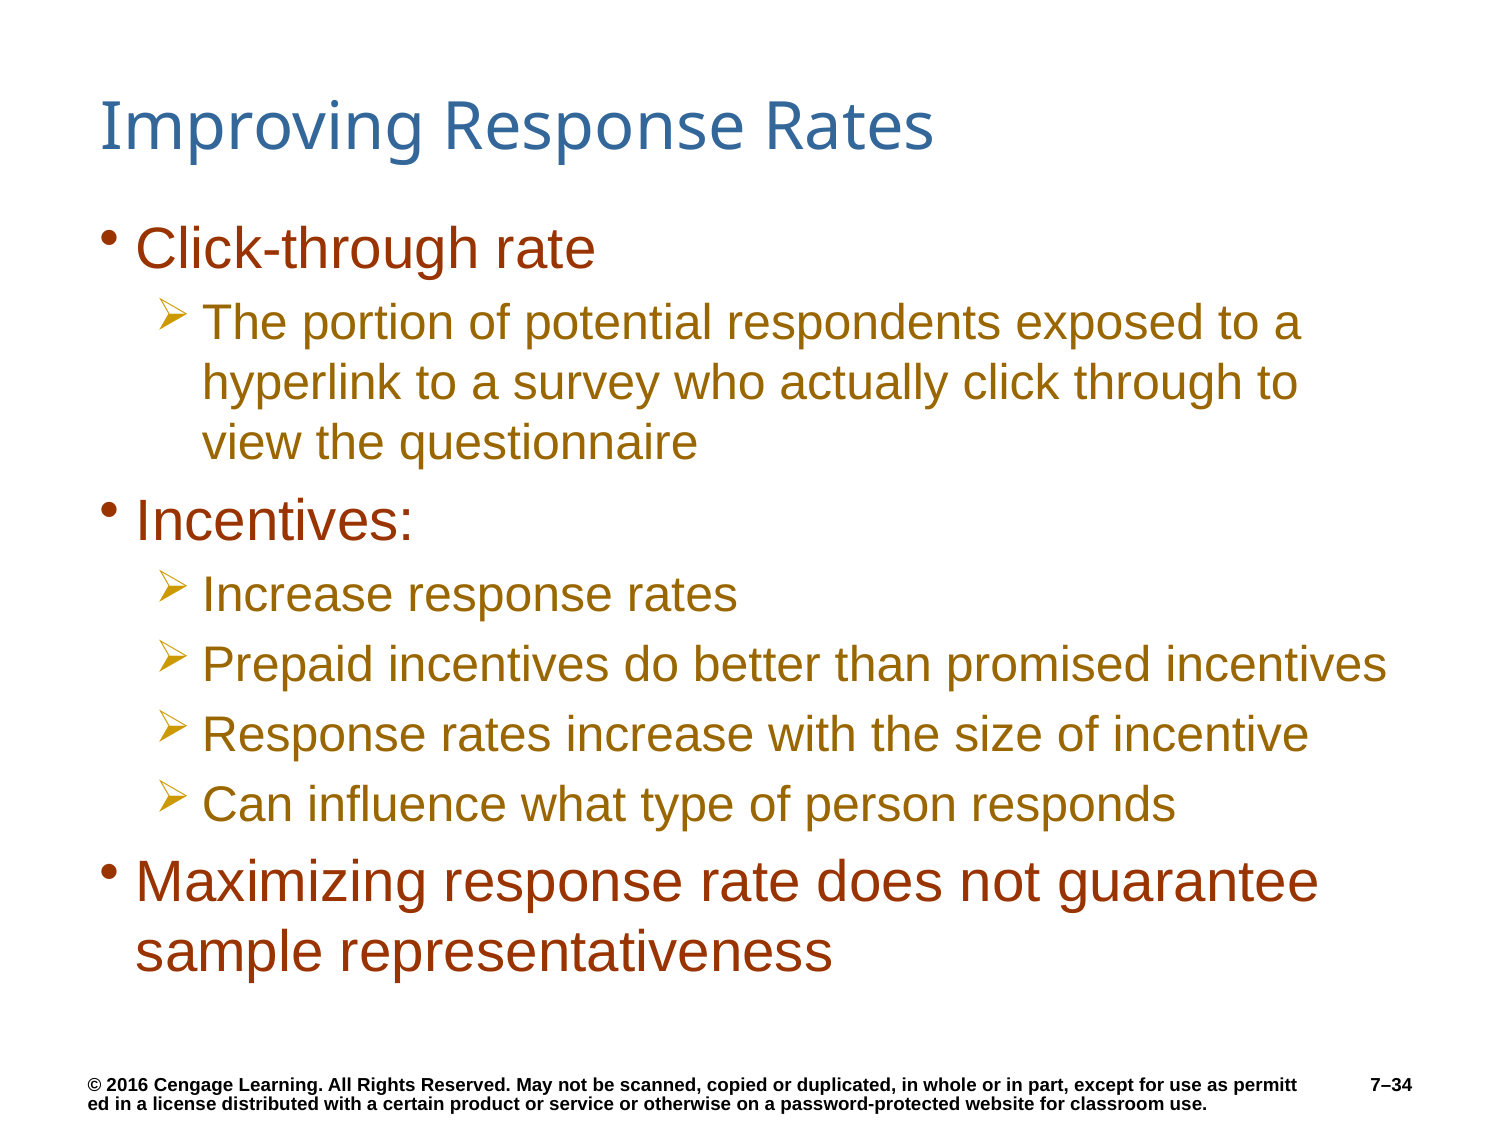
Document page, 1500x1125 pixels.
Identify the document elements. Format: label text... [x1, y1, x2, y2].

footer © 2016 Cengage Learning. All Rights Reserved. May not be scanned, copied or duplicated, in whole or in part, except for use as permitted in a license distributed with a certain product or service or otherwise on a password-protected website for classroom use. [87, 1057, 1050, 1103]
title Improving Response Rates [85, 75, 1411, 171]
slide_number 7–34 [1050, 1042, 1413, 1103]
list Click-through rate The portion of potential respondents exposed to a hyperlink to a survey who actually click through to view the questionnaire Incentives: Increase response rates Prepaid incentives do better than promised incentives Response rates increase with the size of incentive Can influence what type of person responds Maximizing response rate does not guarantee sample representativeness [84, 202, 1414, 1013]
